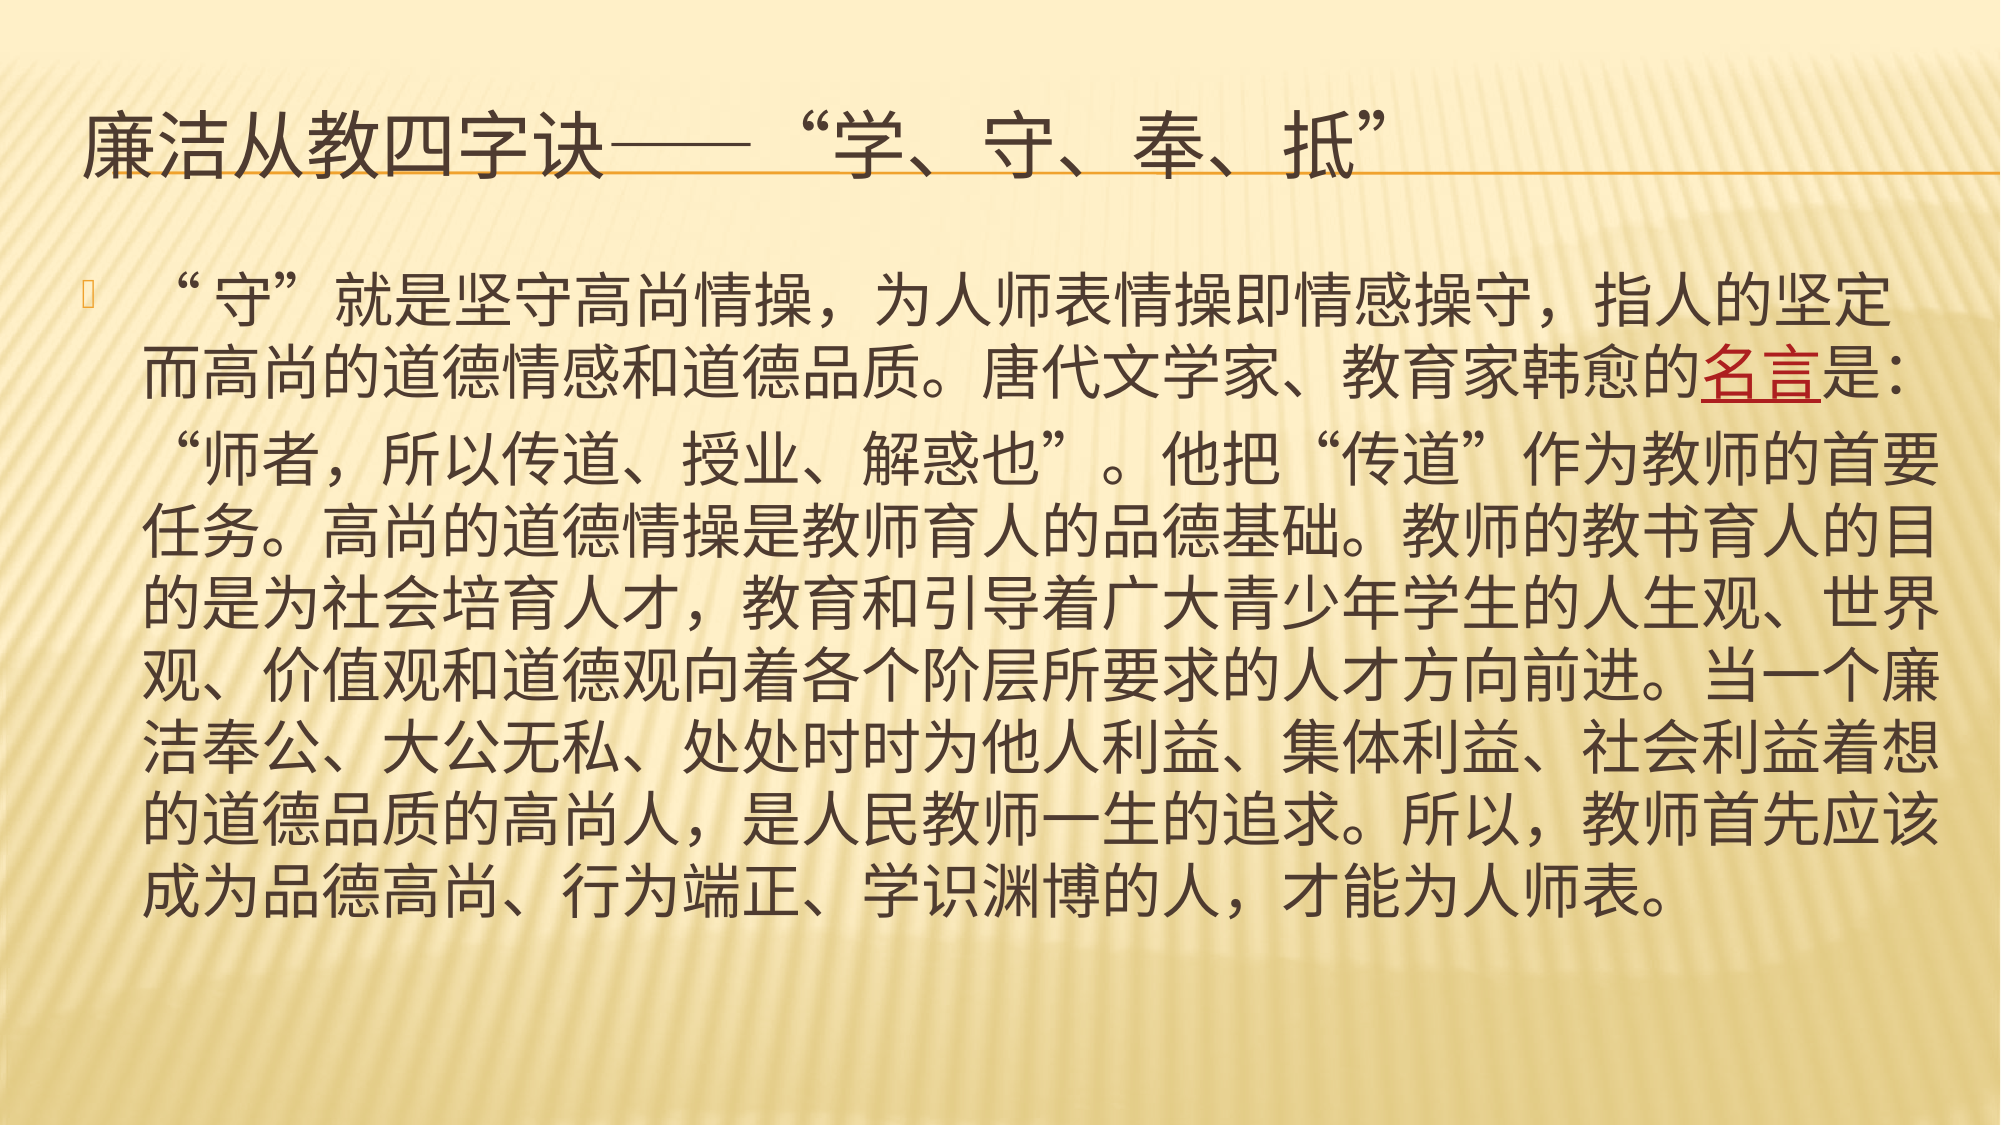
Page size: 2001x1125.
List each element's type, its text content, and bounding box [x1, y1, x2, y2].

title 廉洁从教四字诀——“学、守、奉、抵” [66, 75, 1967, 213]
list “守”就是坚守高尚情操，为人师表情操即情感操守，指人的坚定而高尚的道德情感和道德品质。唐代文学家、教育家韩愈的名言是：“师者，所以传道、授业、解惑也”。他把“传道”作为教师的首要任务。高尚的道德情操是教师育人的品德基础。教师的教书育人的目的是为社会培育人才，教育和引导着广大青少年学生的人生观、世界观、价值观和道德观向着各个阶层所要求的人才方向前进。当一个廉洁奉公、大公无私、处处时时为他人利益、集体利益、社会利益着想的道德品质的高尚人，是人民教师一生的追求。所以，教师首先应该成为品德高尚、行为端正、学识渊博的人，才能为人师表。 [66, 254, 1967, 998]
